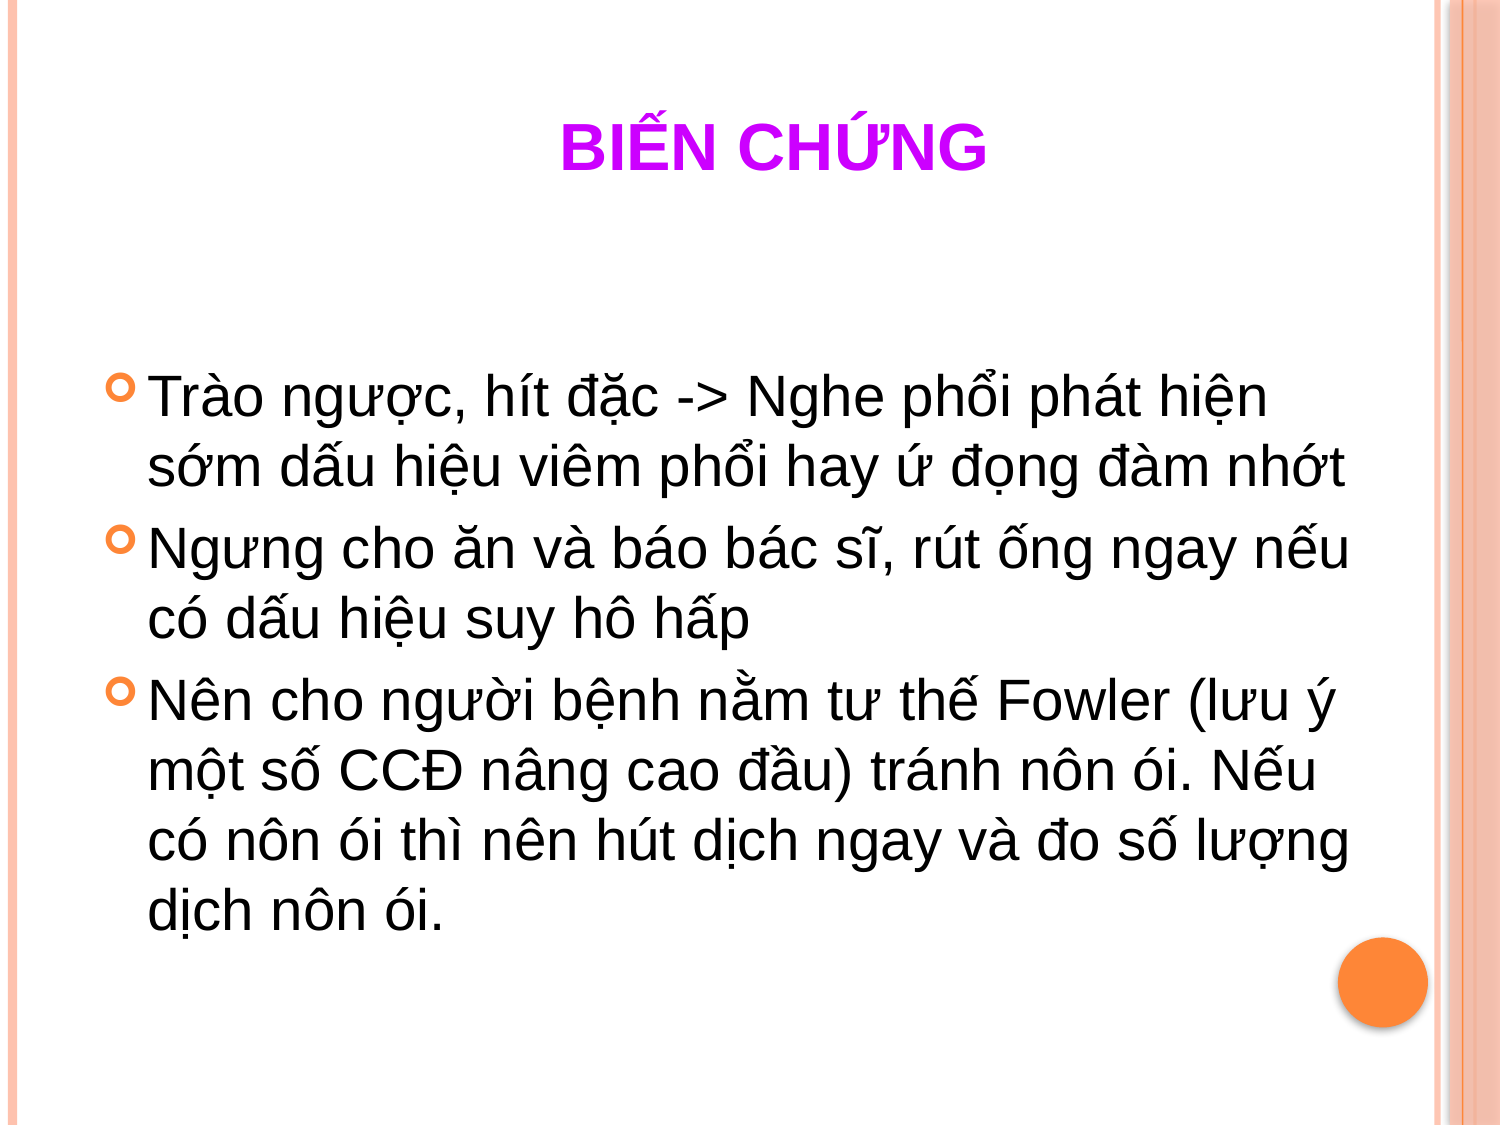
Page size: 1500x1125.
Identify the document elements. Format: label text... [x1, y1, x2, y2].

list Trào ngược, hít đặc -> Nghe phổi phát hiện sớm dấu hiệu viêm phổi hay ứ đọng đàm nhớt Ngưng cho ăn và báo bác sĩ, rút ống ngay nếu có dấu hiệu suy hô hấp Nên cho người bệnh nằm tư thế Fowler (lưu ý một số CCĐ nâng cao đầu) tránh nôn ói. Nếu có nôn ói thì nên hút dịch ngay và đo số lượng dịch nôn ói. [87, 350, 1375, 1038]
title Biến chứng [99, 50, 1450, 238]
